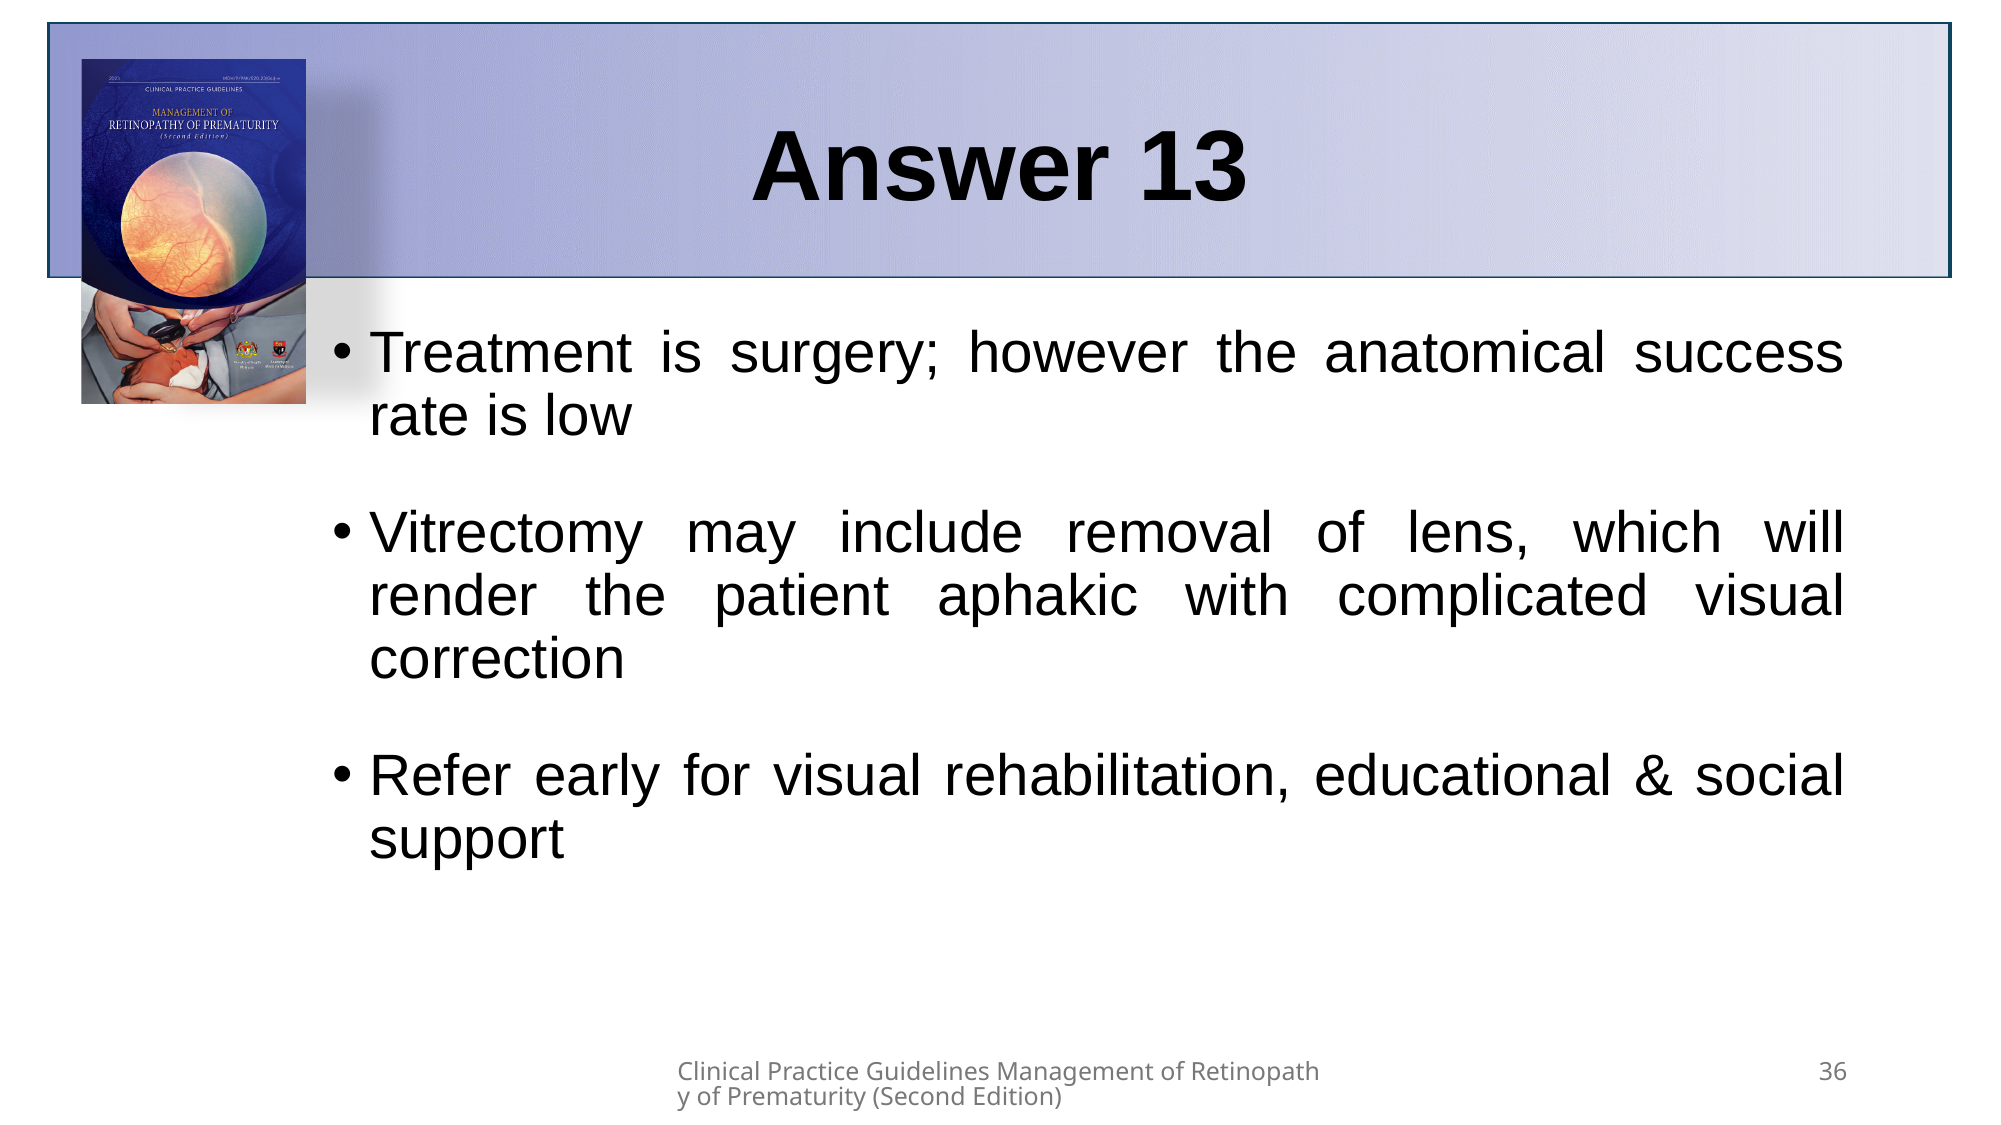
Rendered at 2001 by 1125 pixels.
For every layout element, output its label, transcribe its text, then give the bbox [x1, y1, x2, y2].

footer Clinical Practice Guidelines Management of Retinopathy of Prematurity (Second Edition) [662, 1042, 1338, 1103]
list Treatment is surgery; however the anatomical success rate is low Vitrectomy may include removal of lens, which will render the patient aphakic with complicated visual correction Refer early for visual rehabilitation, educational & social support [317, 314, 1863, 882]
picture [47, 21, 1953, 405]
slide_number 36 [1412, 1042, 1863, 1103]
